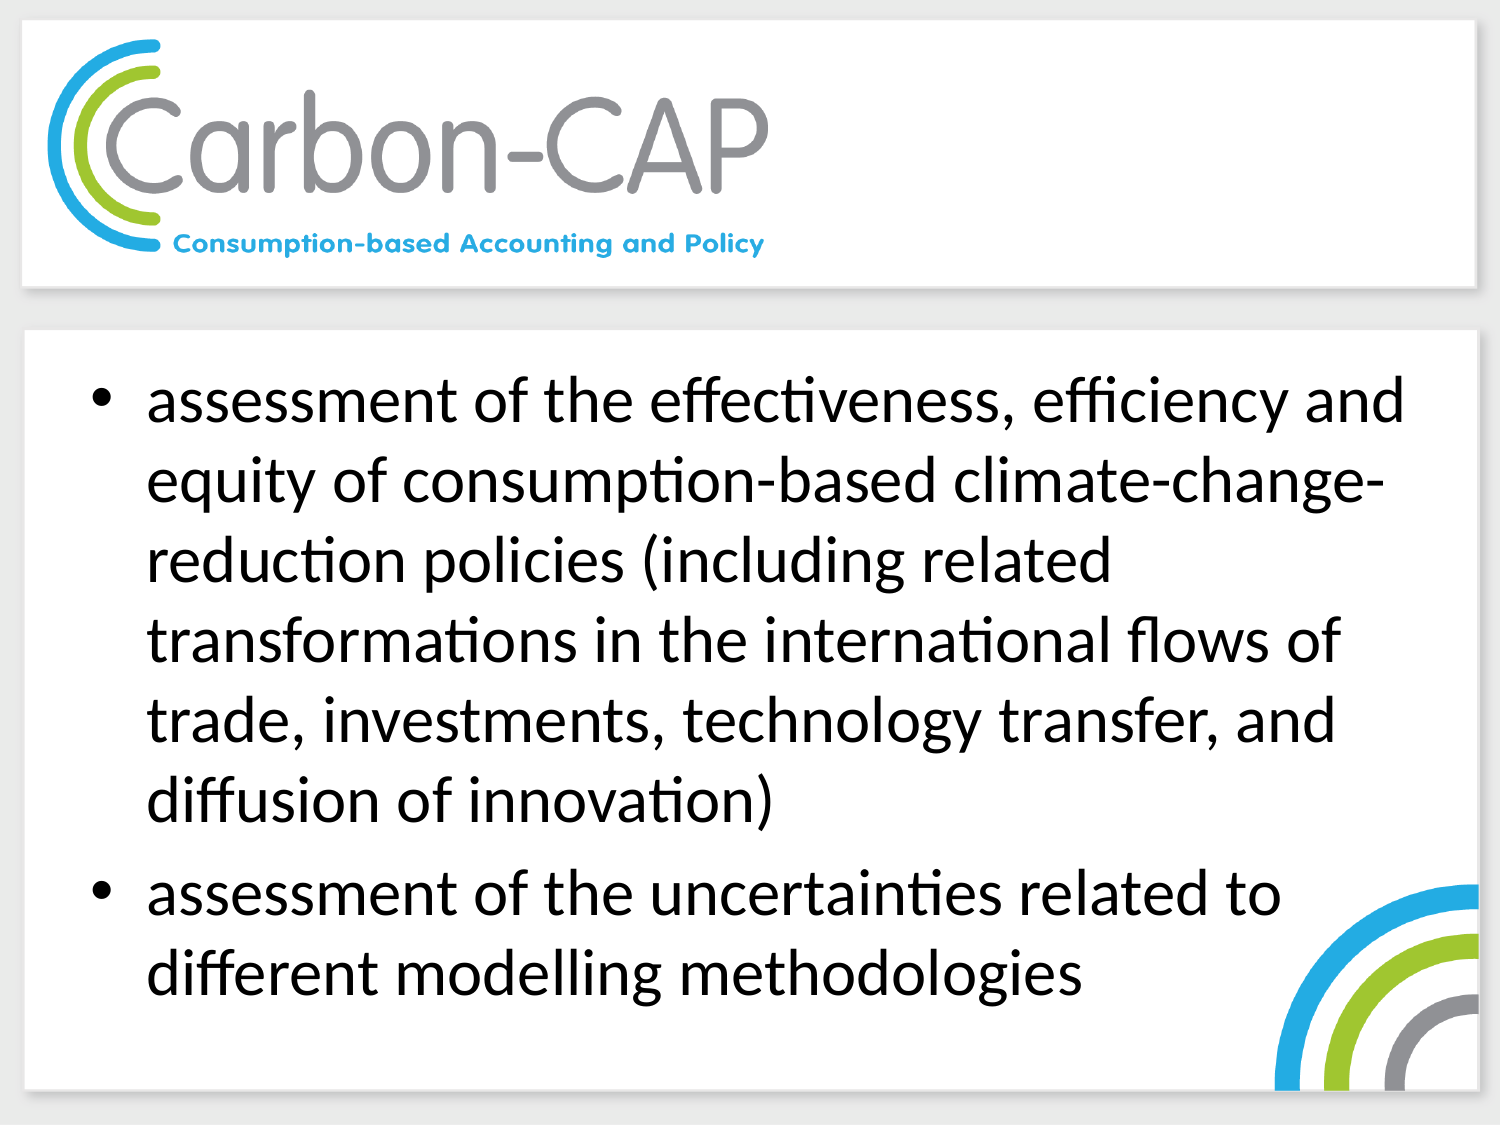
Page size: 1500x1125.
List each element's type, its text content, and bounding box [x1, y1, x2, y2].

list assessment of the effectiveness, efficiency and equity of consumption-based climate-change-reduction policies (including related transformations in the international flows of trade, investments, technology transfer, and diffusion of innovation) assessment of the uncertainties related to different modelling methodologies [75, 348, 1425, 1005]
picture [0, 0, 1500, 1125]
